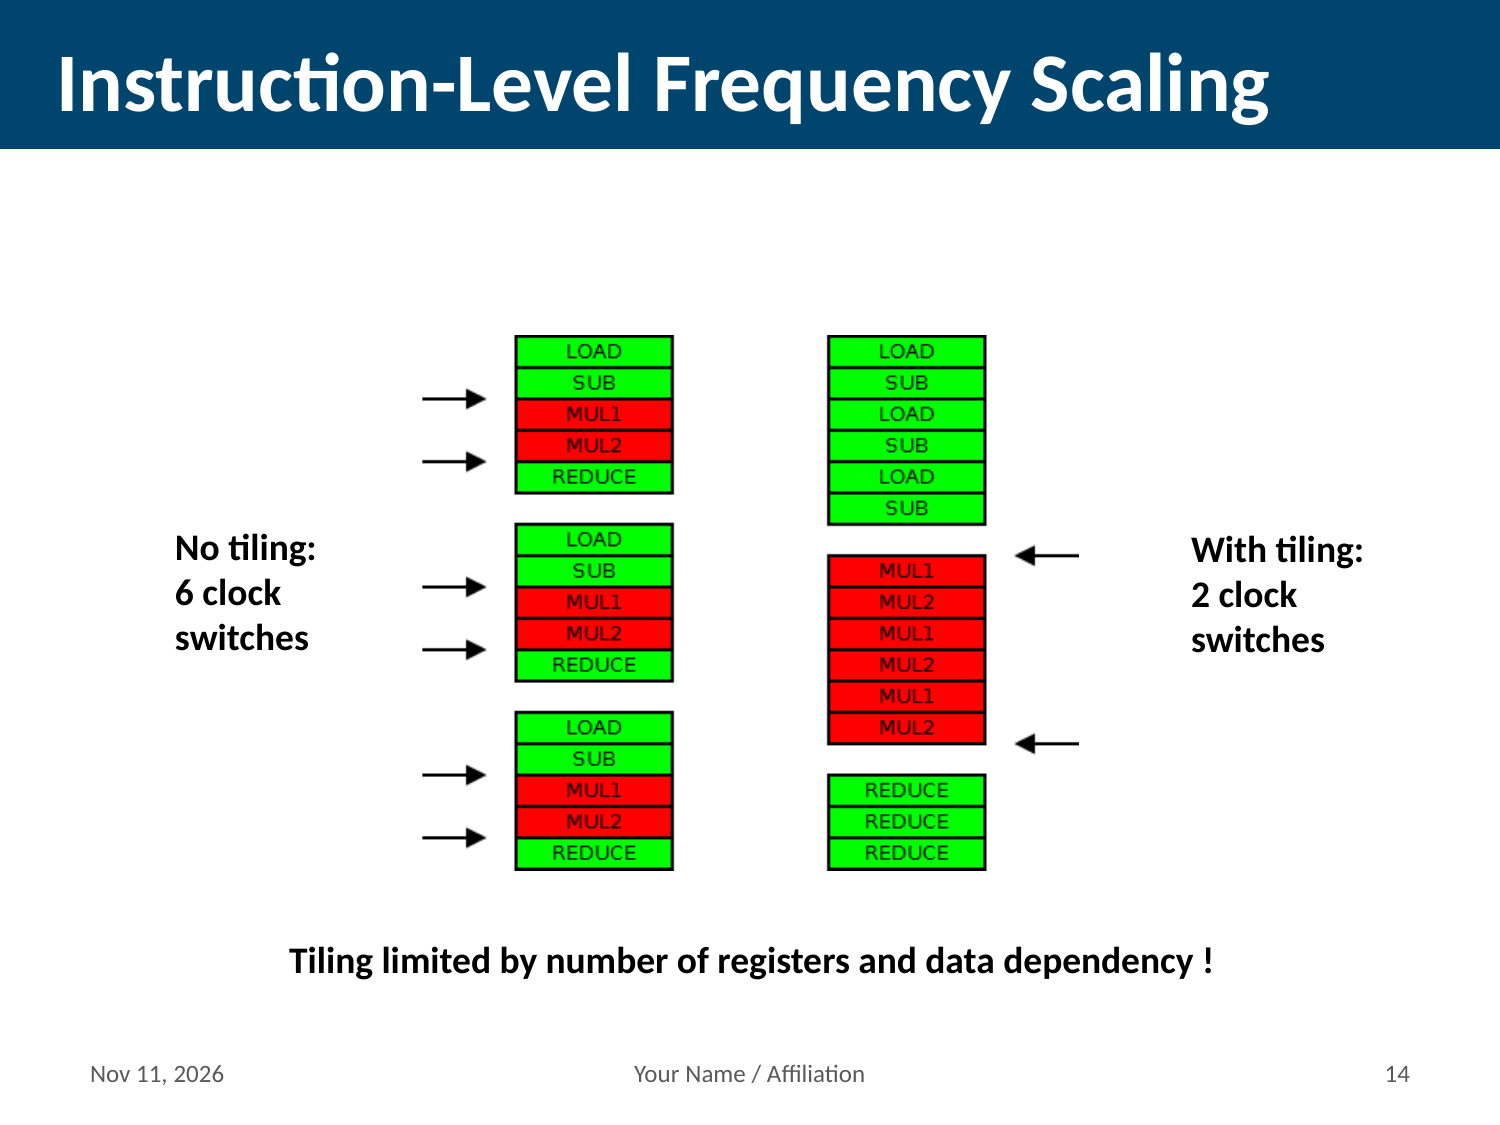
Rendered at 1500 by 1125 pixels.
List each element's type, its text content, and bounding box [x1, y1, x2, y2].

title Instruction-Level Frequency Scaling [41, 15, 1459, 142]
slide_number 11-Mar-15 [75, 1042, 254, 1103]
text_box With tiling: 2 clock switches [1176, 517, 1380, 668]
text_box No tiling: 6 clock switches [160, 515, 333, 665]
text_box Tiling limited by number of registers and data dependency ! [274, 928, 1231, 989]
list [420, 335, 1080, 871]
slide_number 13 [1246, 1042, 1425, 1103]
footer Your Name / Affiliation [277, 1042, 1223, 1103]
